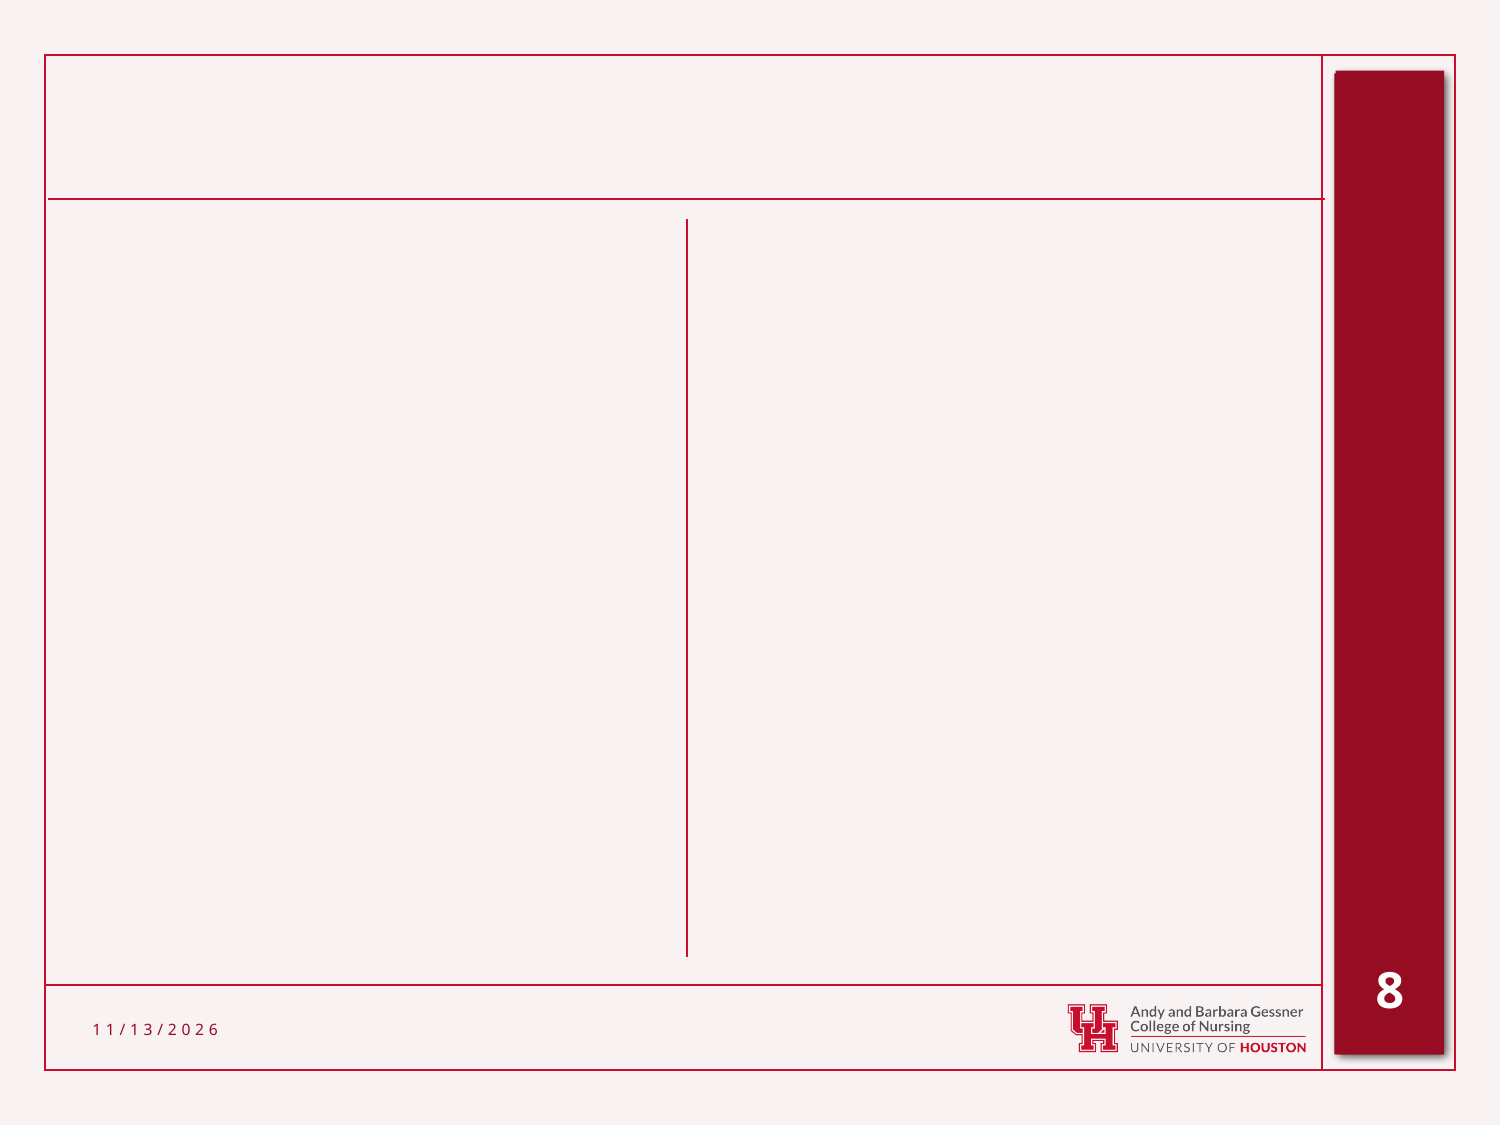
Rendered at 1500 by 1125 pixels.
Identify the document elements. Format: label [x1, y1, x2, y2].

picture [1063, 992, 1331, 1065]
slide_number [77, 1007, 466, 1055]
